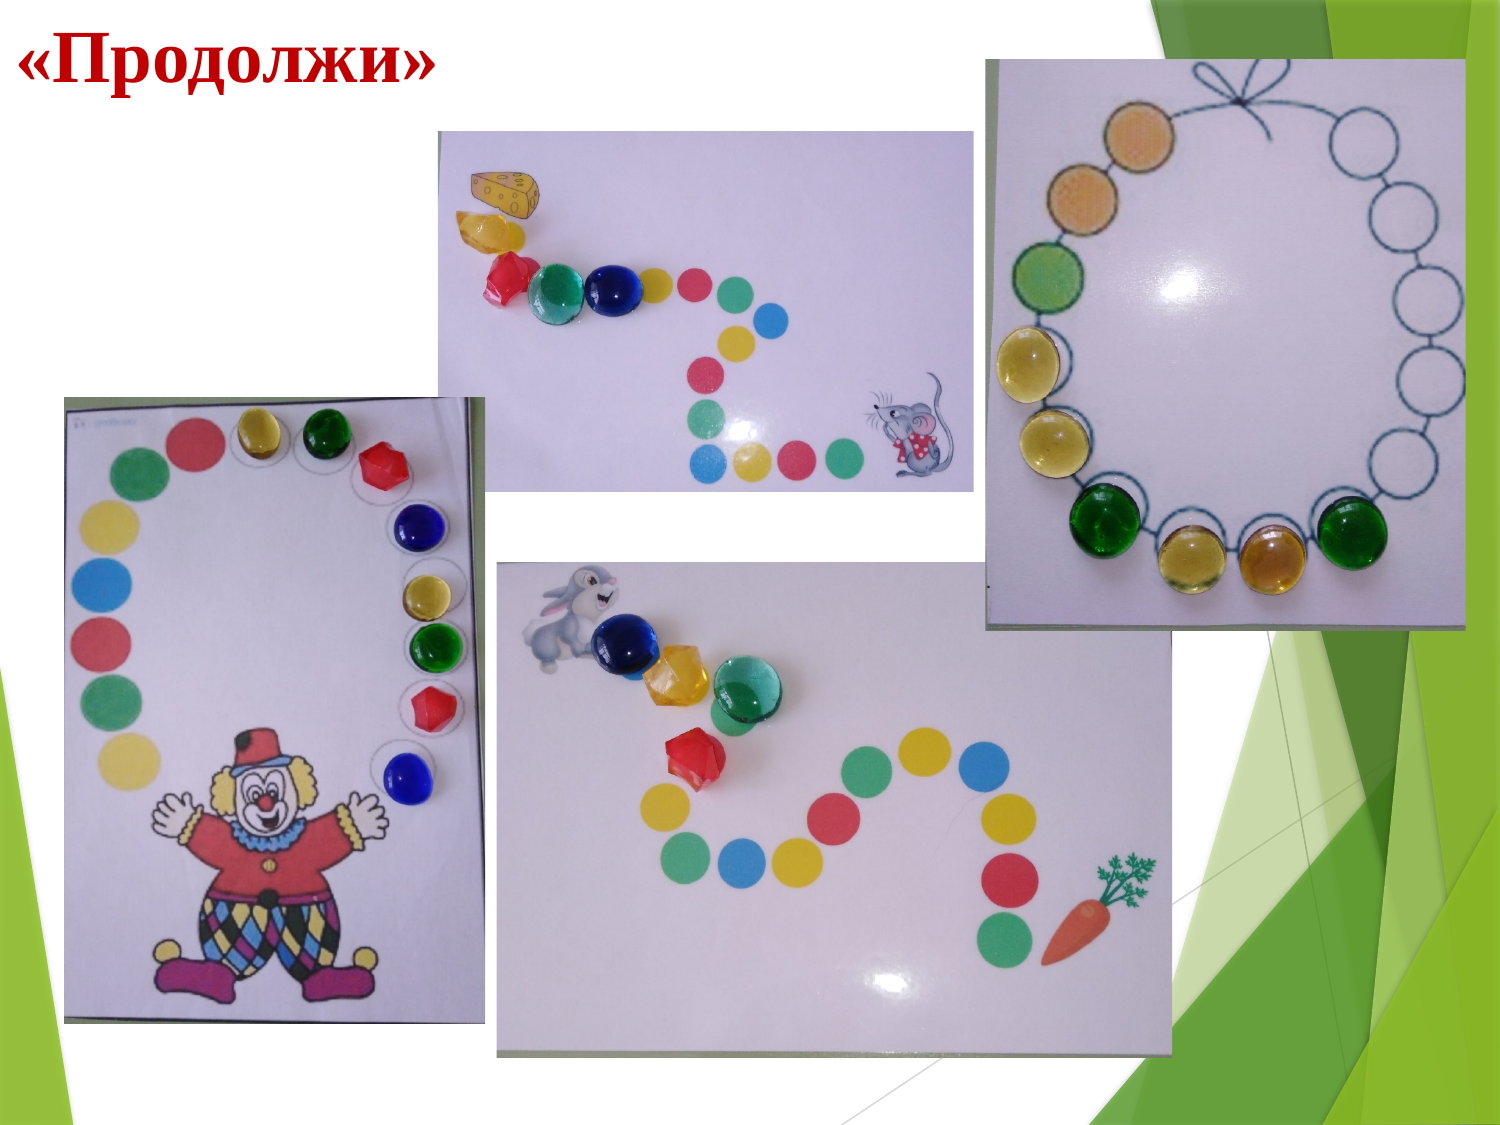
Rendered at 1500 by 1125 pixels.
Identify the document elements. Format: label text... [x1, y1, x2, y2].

picture [0, 58, 1466, 1059]
title «Продолжи» [0, 0, 1350, 136]
